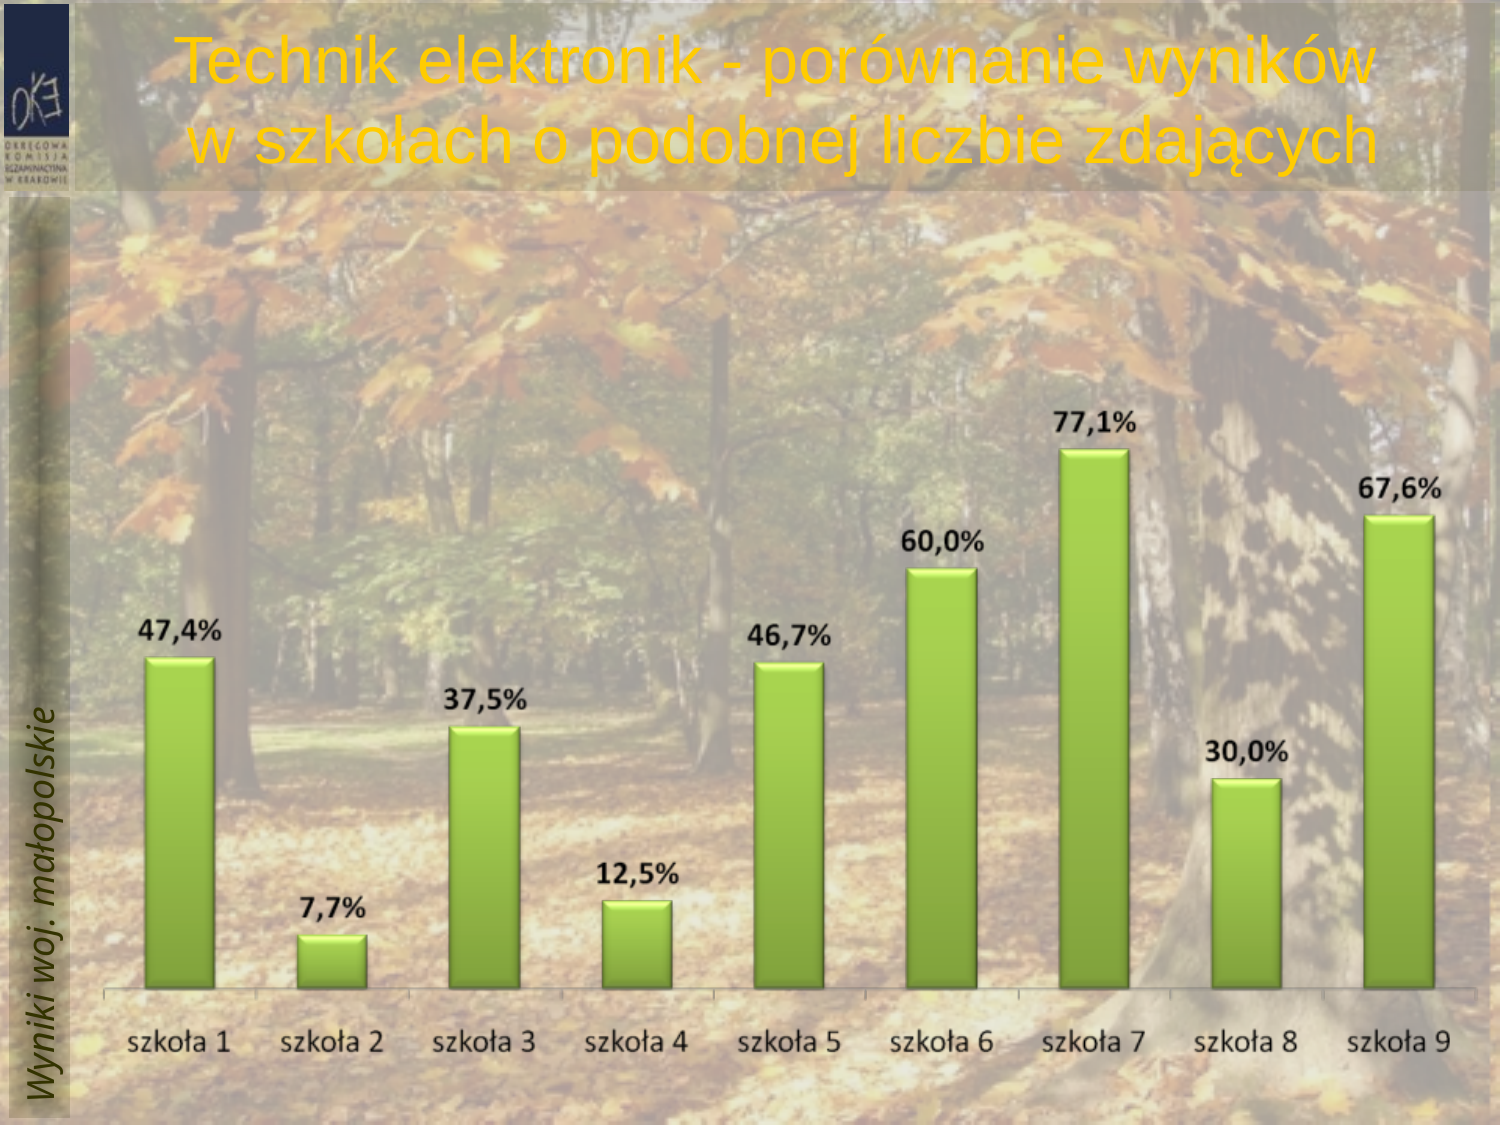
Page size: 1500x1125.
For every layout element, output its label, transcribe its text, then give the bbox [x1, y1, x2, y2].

title Technik elektronik - porównanie wyników w szkołach o podobnej liczbie zdających [74, 3, 1495, 192]
text_box Wyniki woj. małopolskie [9, 197, 70, 1118]
picture [80, 196, 1500, 1085]
